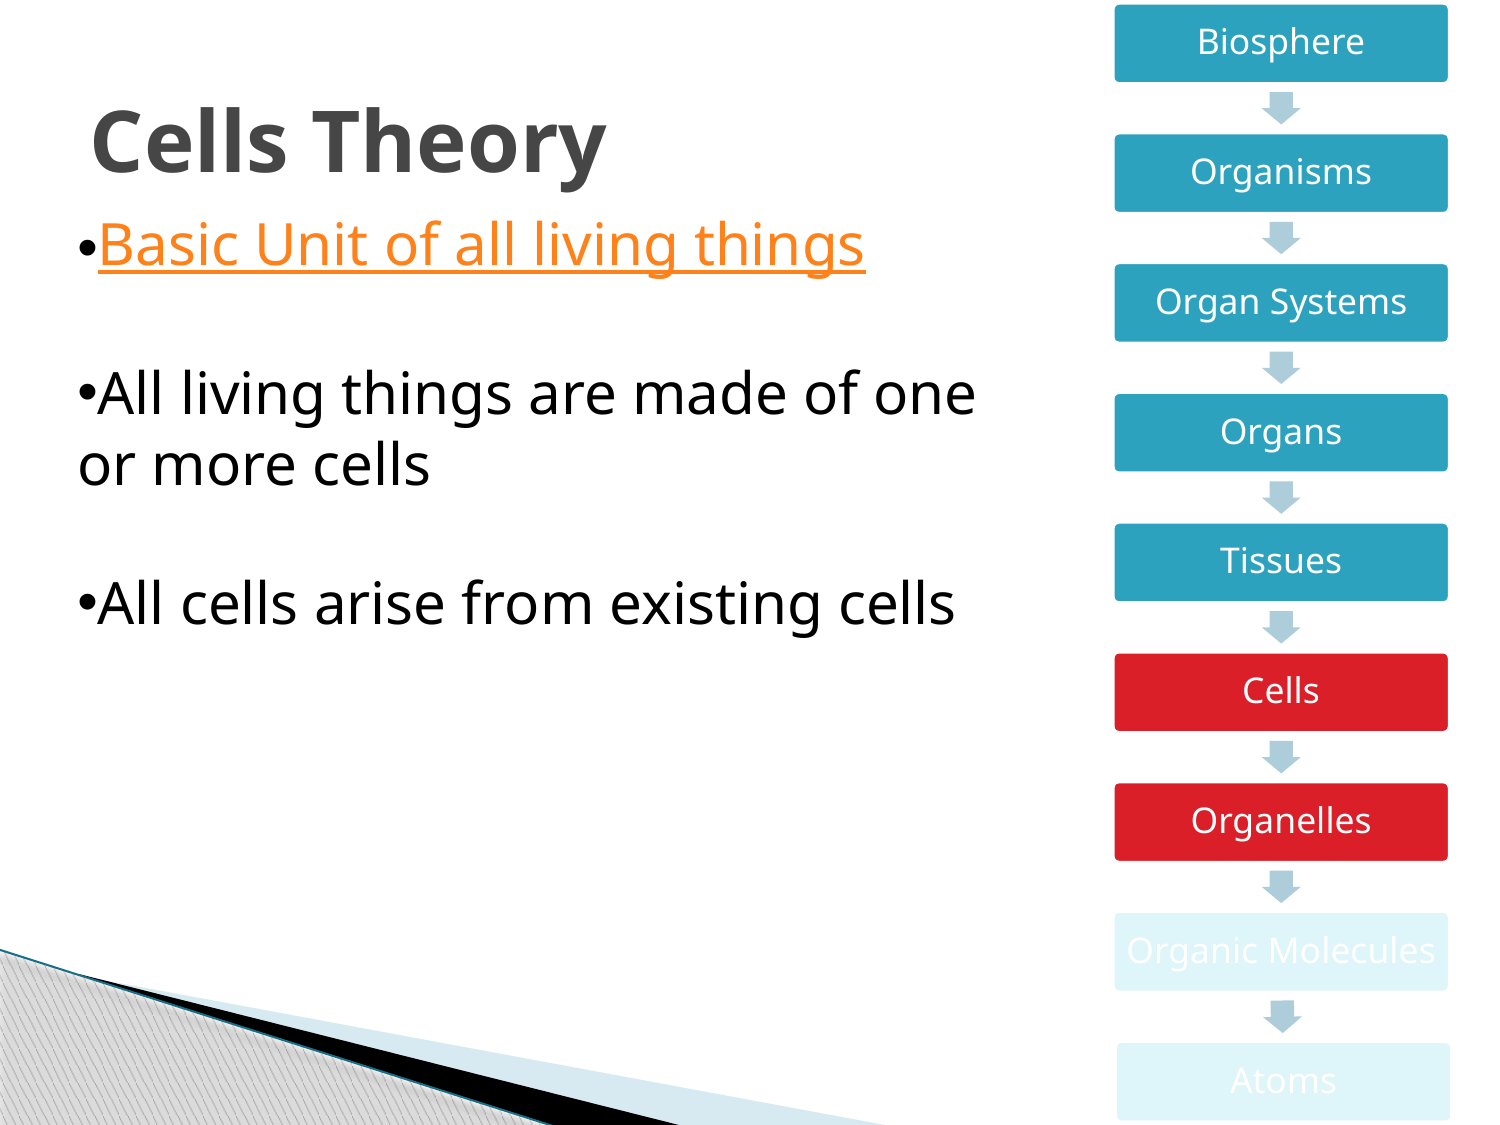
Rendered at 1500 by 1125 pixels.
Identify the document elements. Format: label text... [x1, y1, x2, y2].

title Cells Theory [75, 45, 956, 199]
text_box Basic Unit of all living things All living things are made of one or more cells All cells arise from existing cells [62, 199, 956, 714]
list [962, 0, 1500, 1125]
